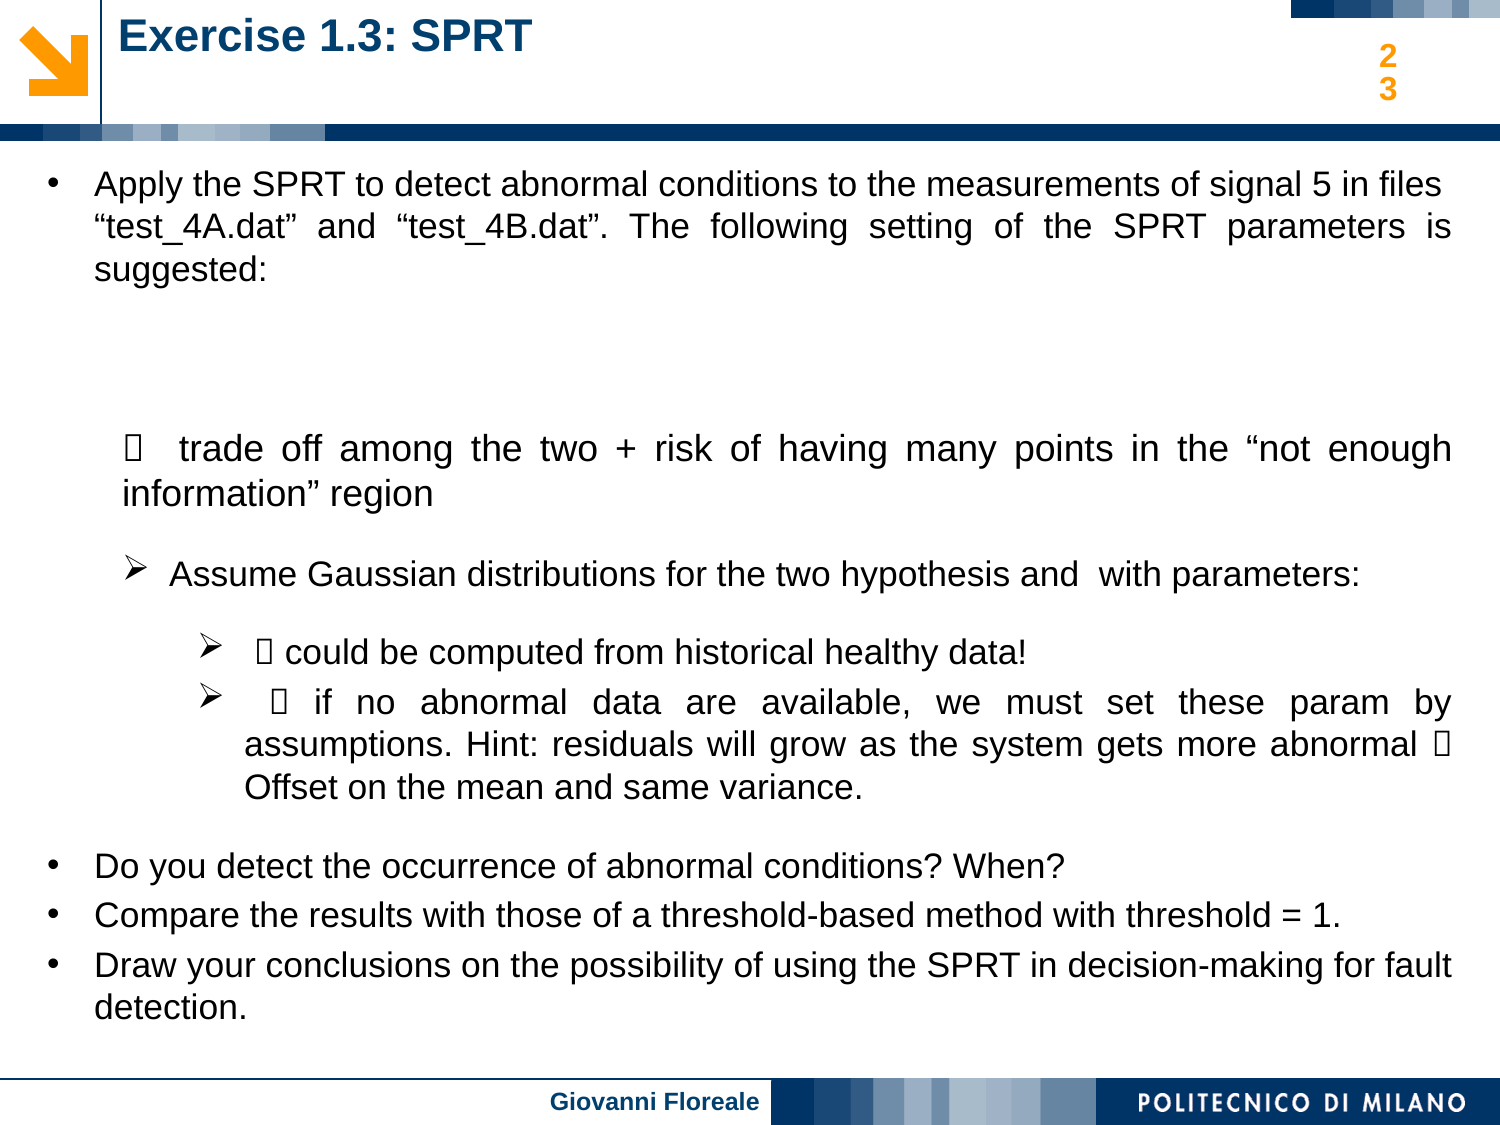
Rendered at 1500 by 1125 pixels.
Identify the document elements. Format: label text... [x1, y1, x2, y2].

slide_number 23 [1378, 33, 1500, 75]
picture [0, 0, 1500, 141]
picture [0, 1074, 1500, 1125]
title Exercise 1.3: SPRT [117, 5, 1094, 144]
